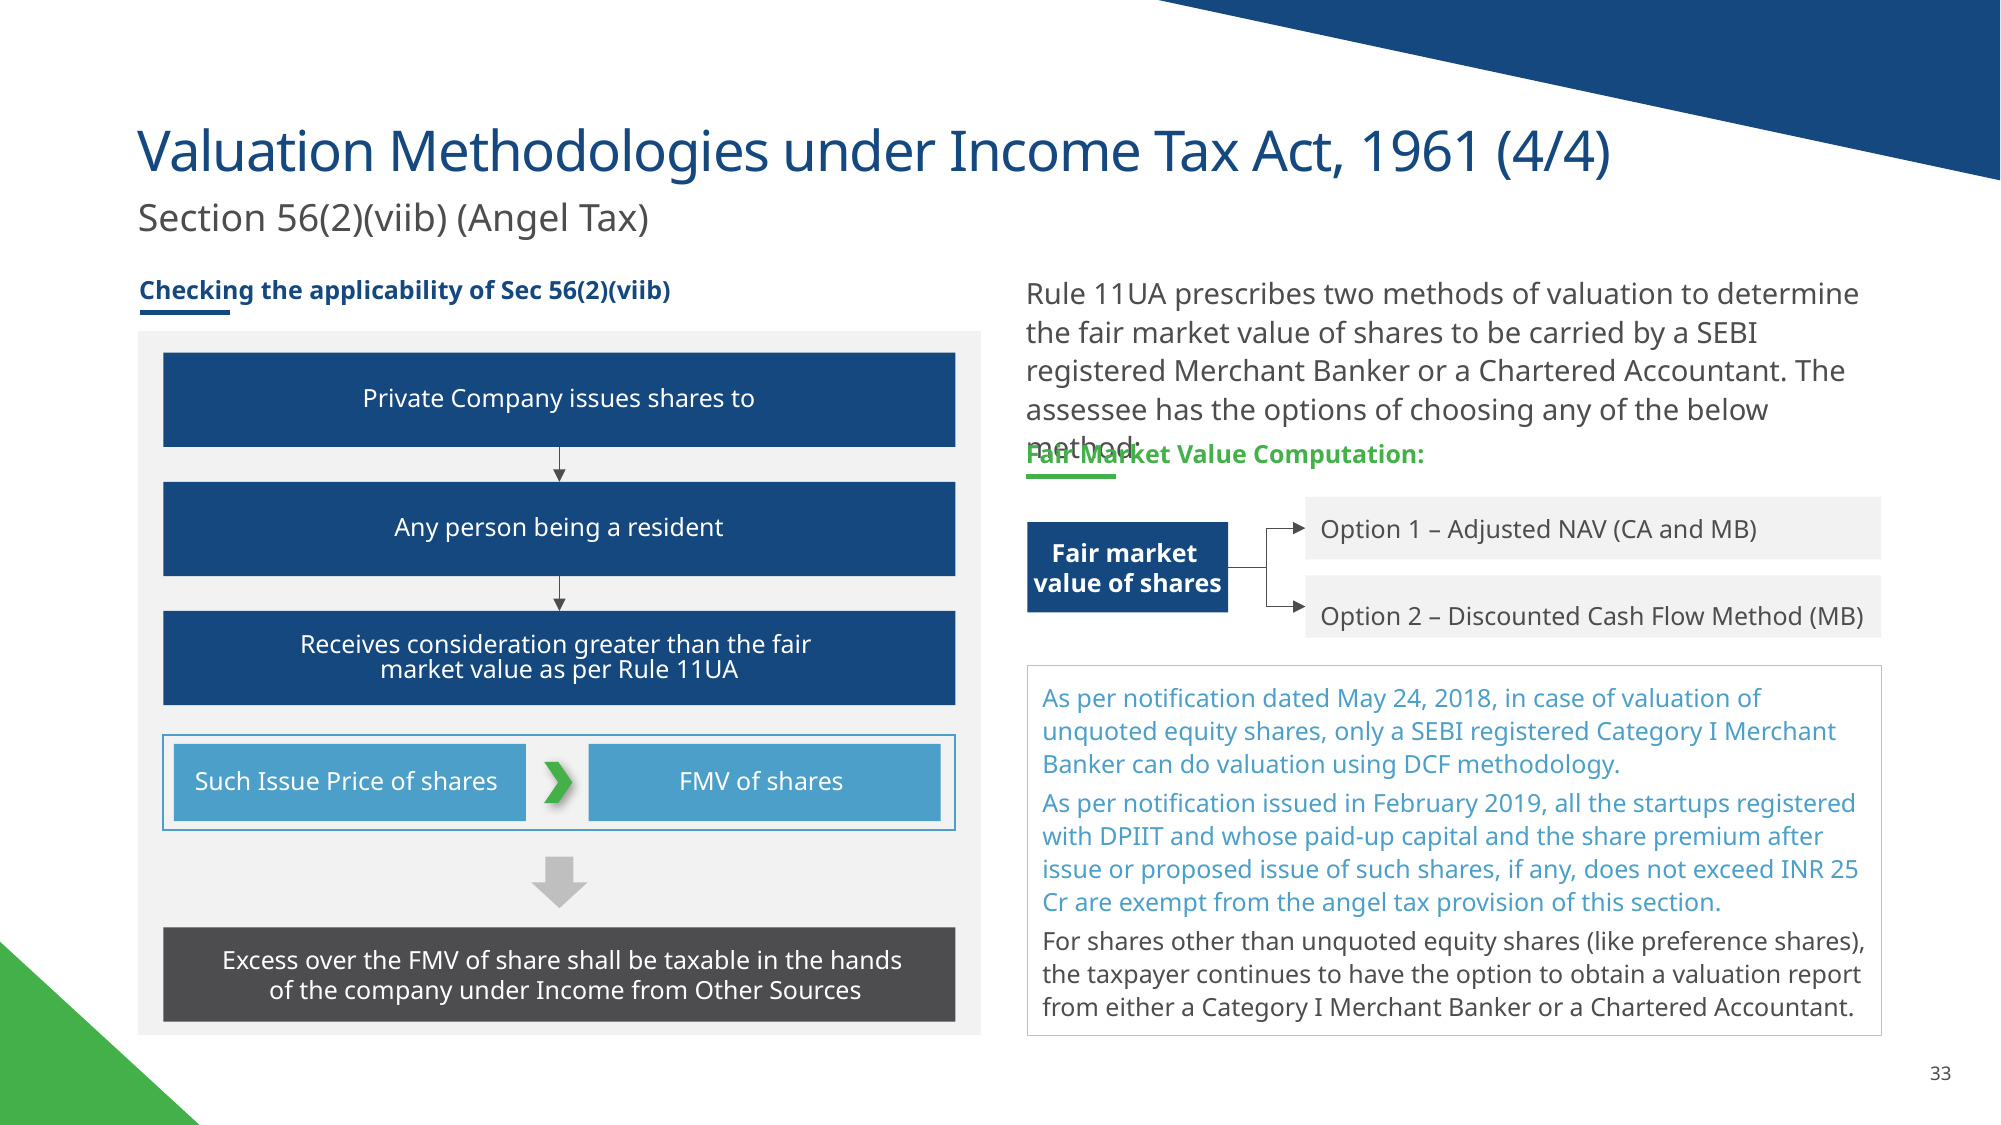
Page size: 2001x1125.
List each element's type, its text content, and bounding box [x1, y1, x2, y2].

slide_number 33 [1930, 1058, 2000, 1088]
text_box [1025, 264, 1882, 1035]
text_box [137, 330, 982, 1036]
text_box Excess over the FMV of share shall be taxable in the hands of the company under Income from Other Sources [163, 927, 956, 1022]
text_box [528, 855, 591, 910]
text_box [162, 734, 956, 831]
list Section 56(2)(viib) (Angel Tax) [138, 186, 1863, 232]
text_box Private Company issues shares to [163, 352, 956, 447]
text_box Any person being a resident [163, 481, 956, 577]
text_box [542, 760, 574, 805]
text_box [139, 264, 983, 313]
title Valuation Methodologies under Income Tax Act, 1961 (4/4) [138, 113, 1760, 176]
text_box Receives consideration greater than the fair market value as per Rule 11UA [163, 610, 956, 706]
